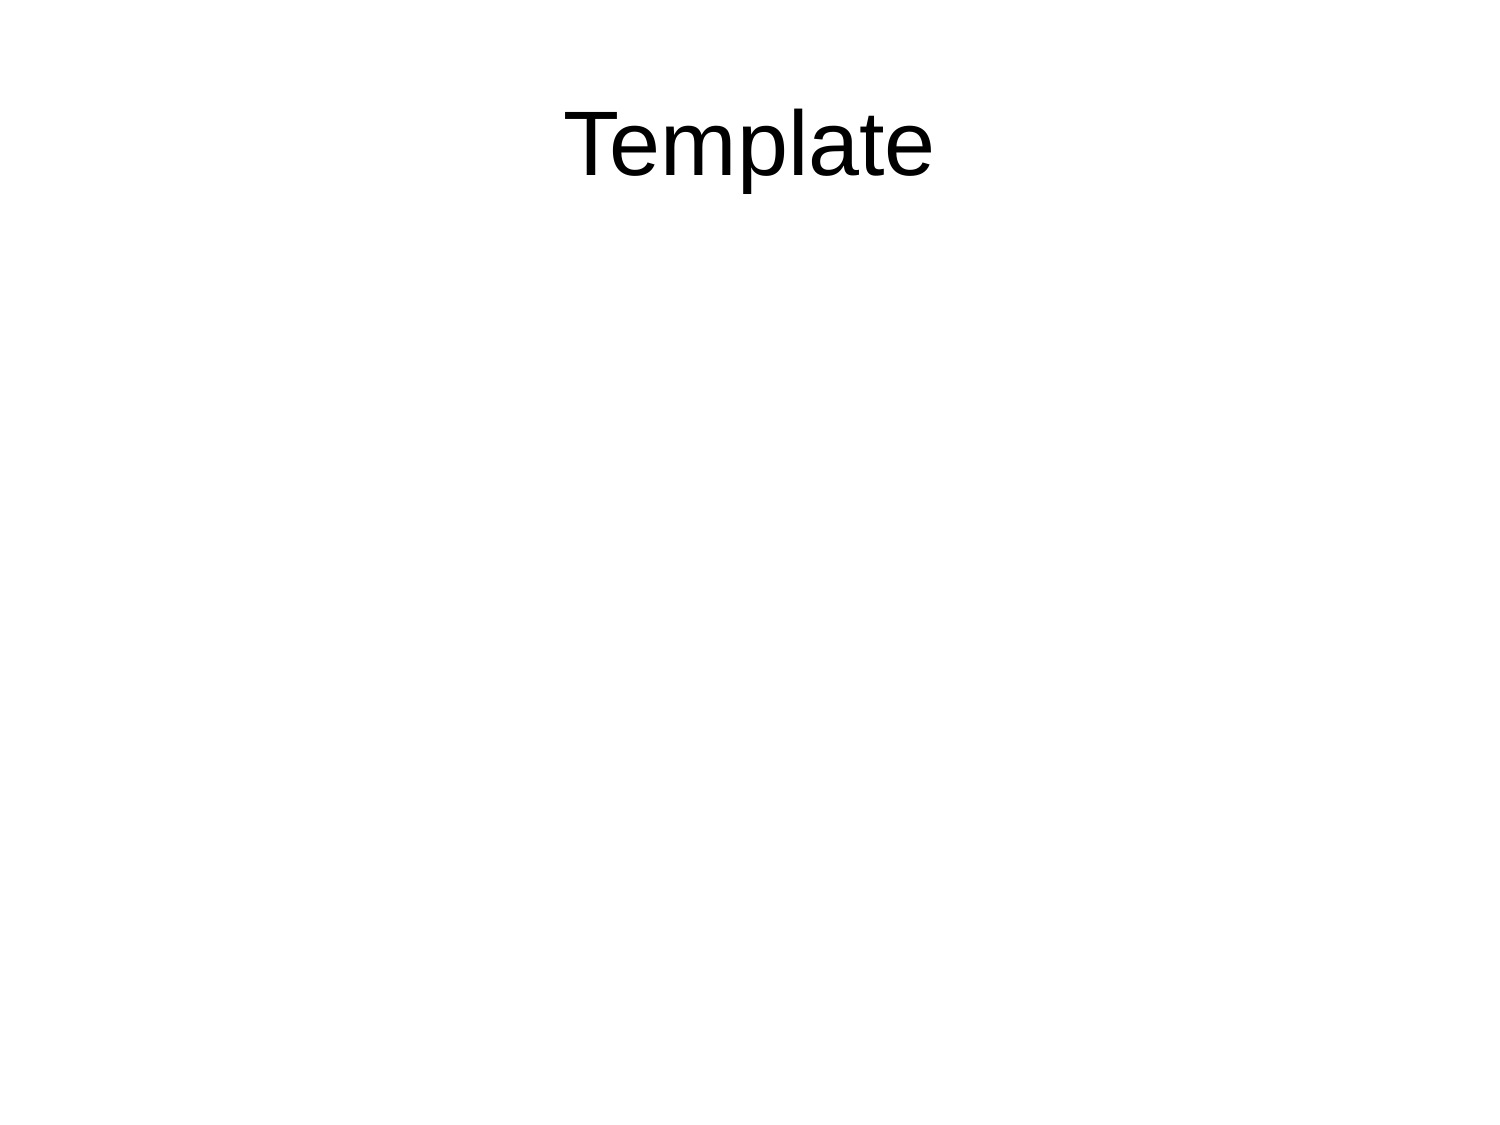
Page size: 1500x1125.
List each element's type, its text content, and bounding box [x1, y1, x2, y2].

title Template [74, 44, 1426, 233]
